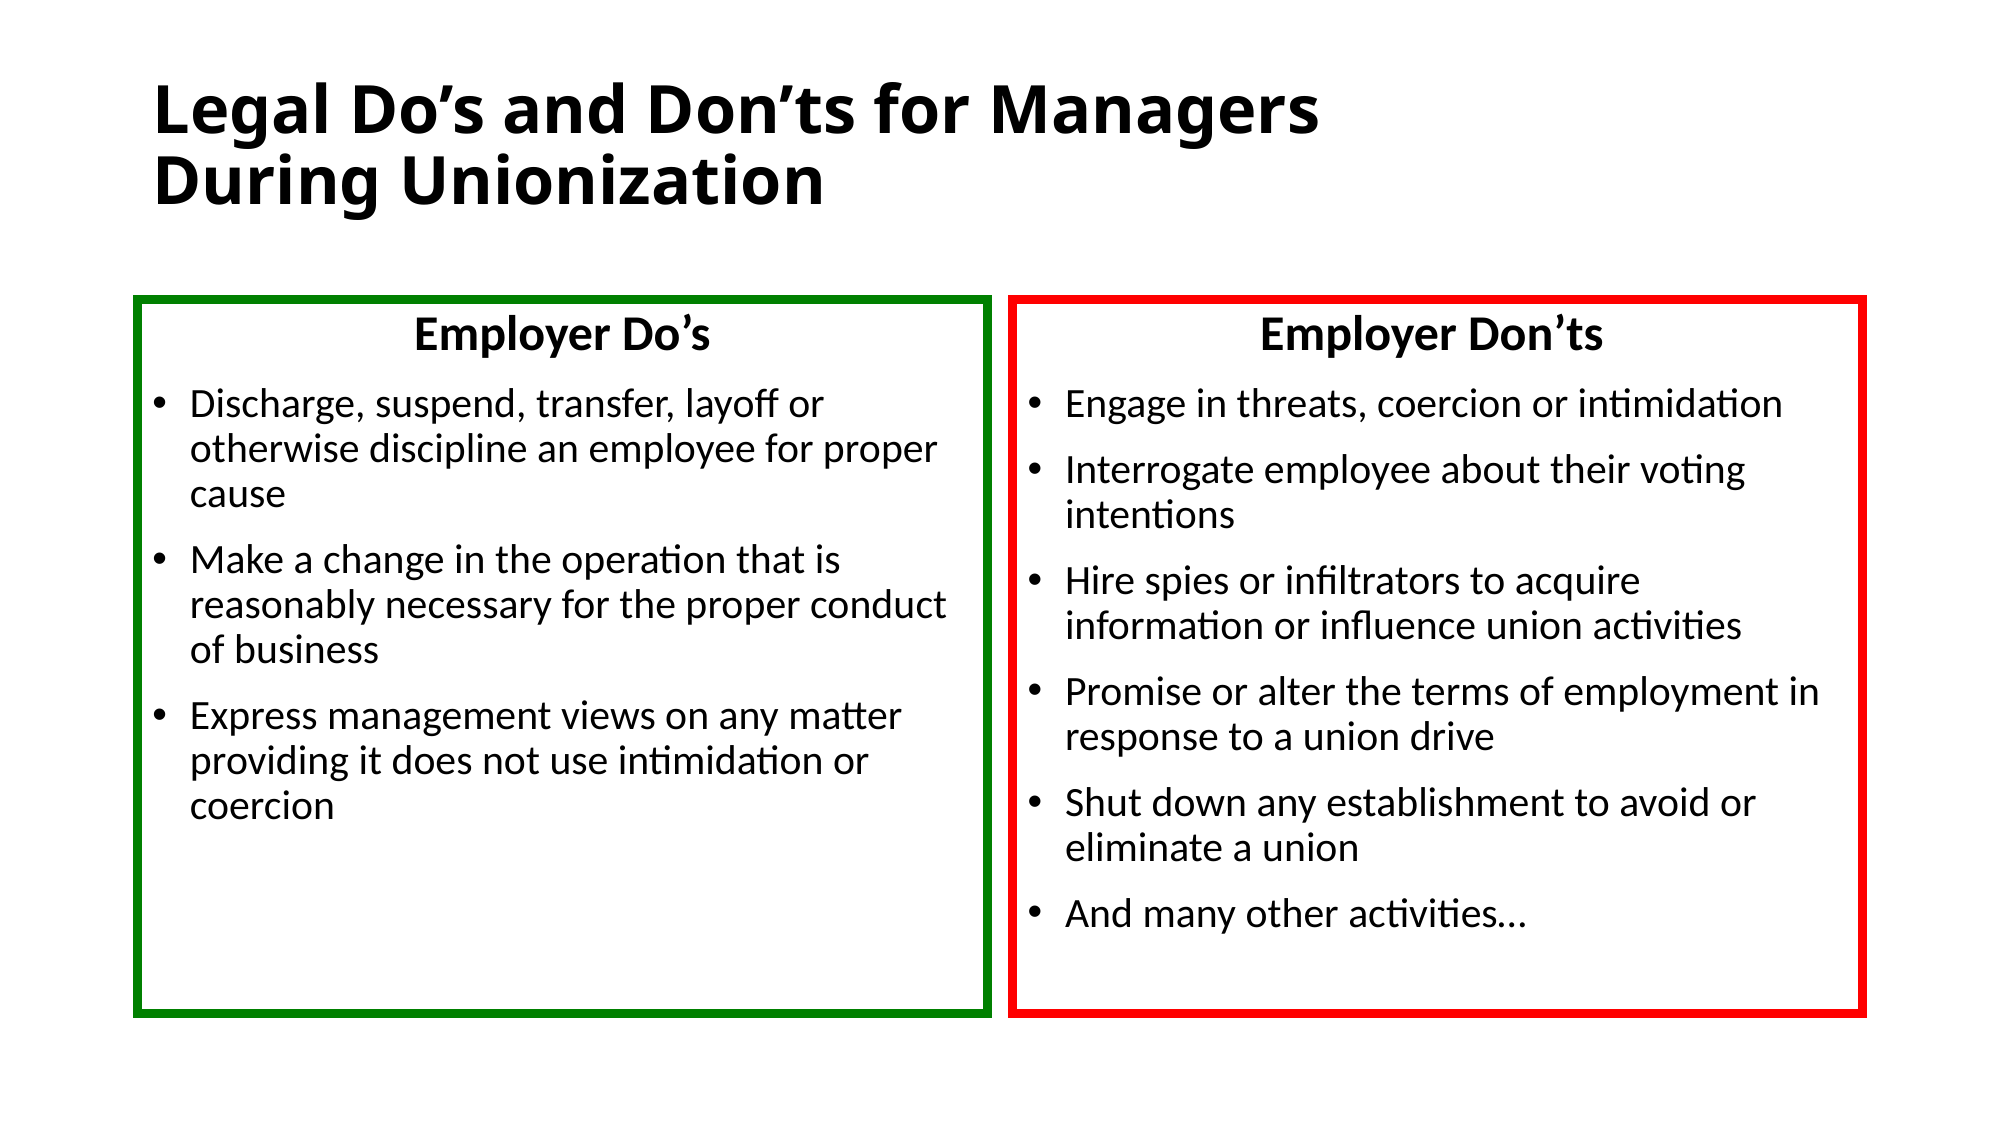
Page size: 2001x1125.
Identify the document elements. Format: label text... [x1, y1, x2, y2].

title Legal Do’s and Don’ts for Managers During Unionization [137, 108, 1516, 187]
list Employer Do’s Discharge, suspend, transfer, layoff or otherwise discipline an employee for proper cause Make a change in the operation that is reasonably necessary for the proper conduct of business Express management views on any matter providing it does not use intimidation or coercion [137, 299, 988, 1014]
list Employer Don’ts Engage in threats, coercion or intimidation Interrogate employee about their voting intentions Hire spies or infiltrators to acquire information or influence union activities Promise or alter the terms of employment in response to a union drive Shut down any establishment to avoid or eliminate a union And many other activities… [1012, 299, 1863, 1014]
